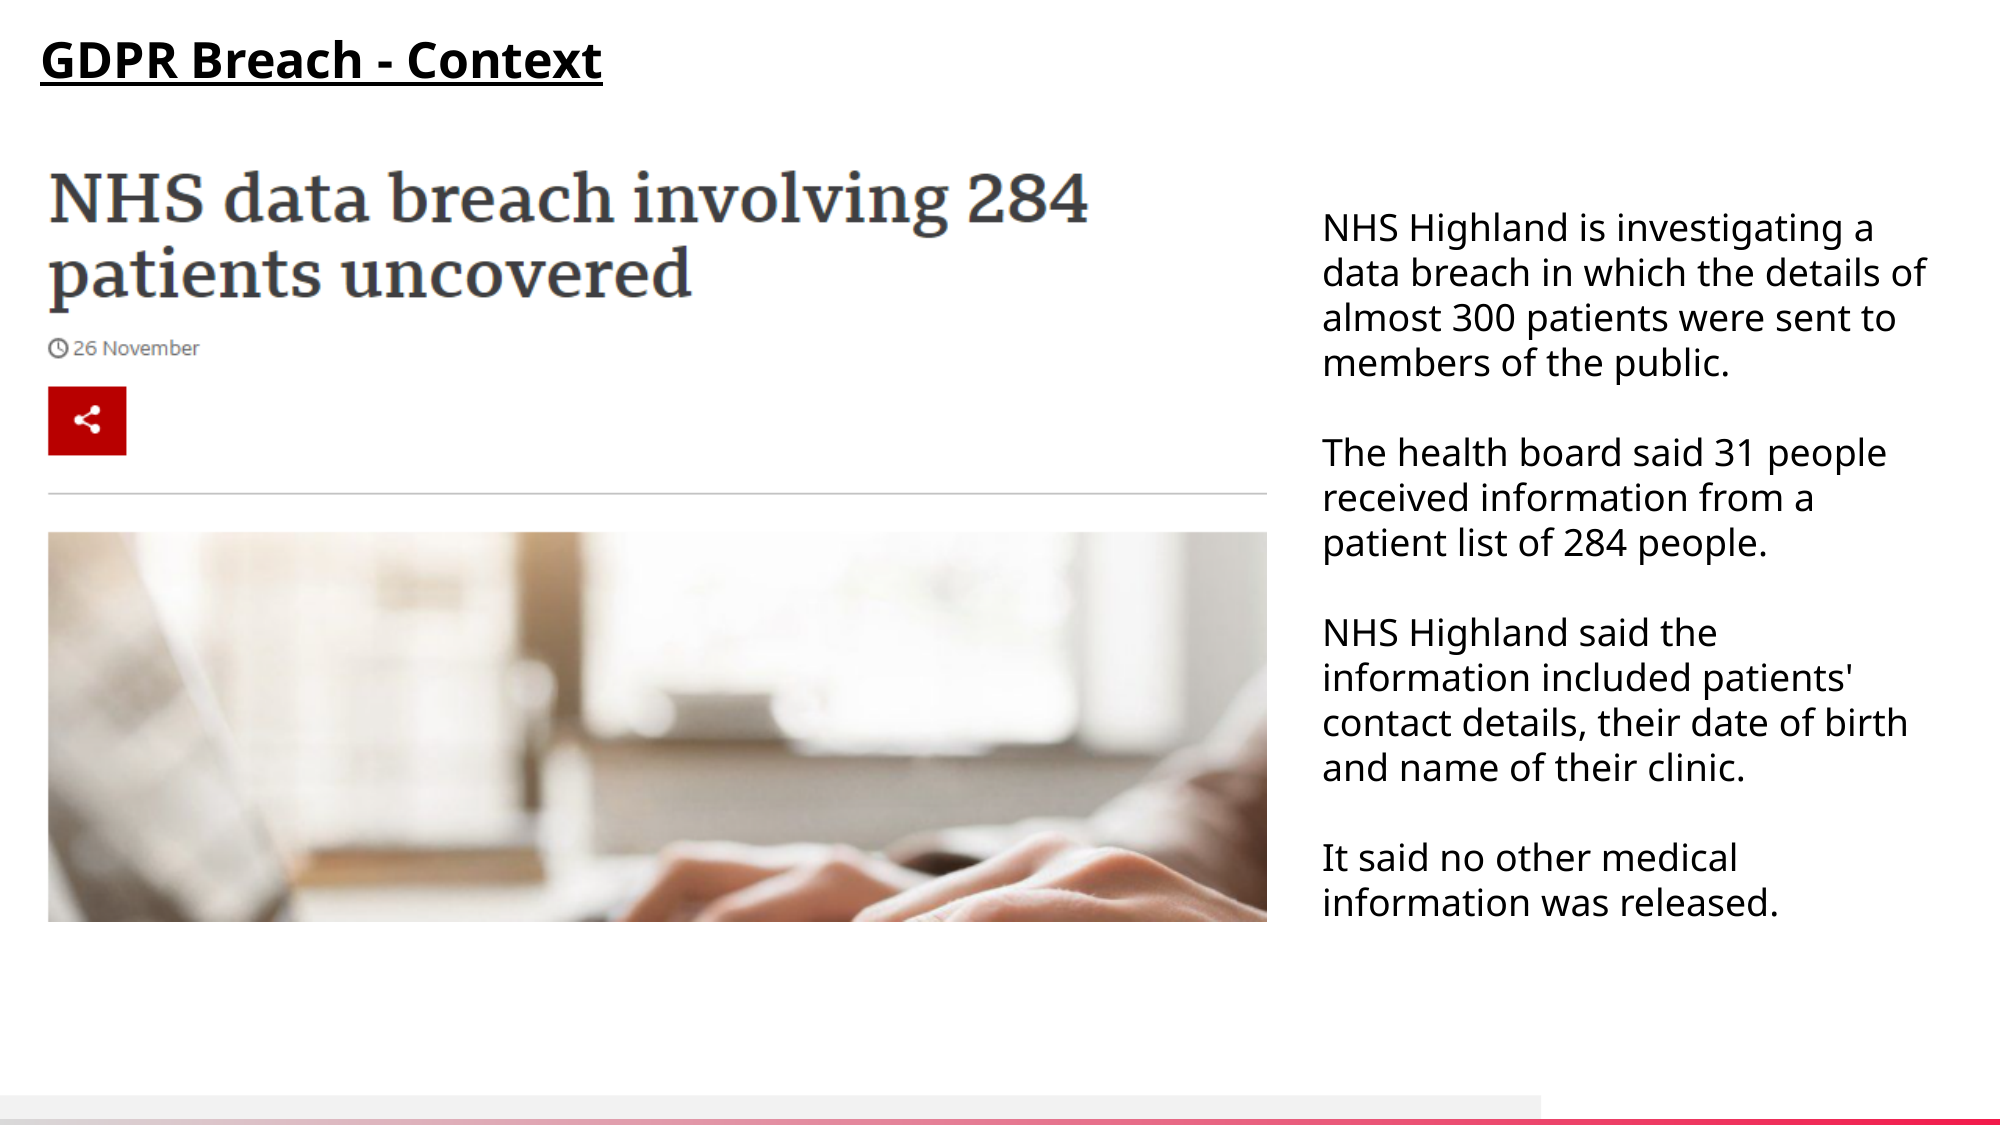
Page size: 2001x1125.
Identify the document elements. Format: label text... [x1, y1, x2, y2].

picture [25, 138, 1267, 922]
text_box GDPR Breach - Context [25, 21, 1100, 96]
text_box NHS Highland is investigating a data breach in which the details of almost 300 patients were sent to members of the public. The health board said 31 people received information from a patient list of 284 people. NHS Highland said the information included patients' contact details, their date of birth and name of their clinic. It said no other medical information was released. [1307, 196, 1953, 932]
